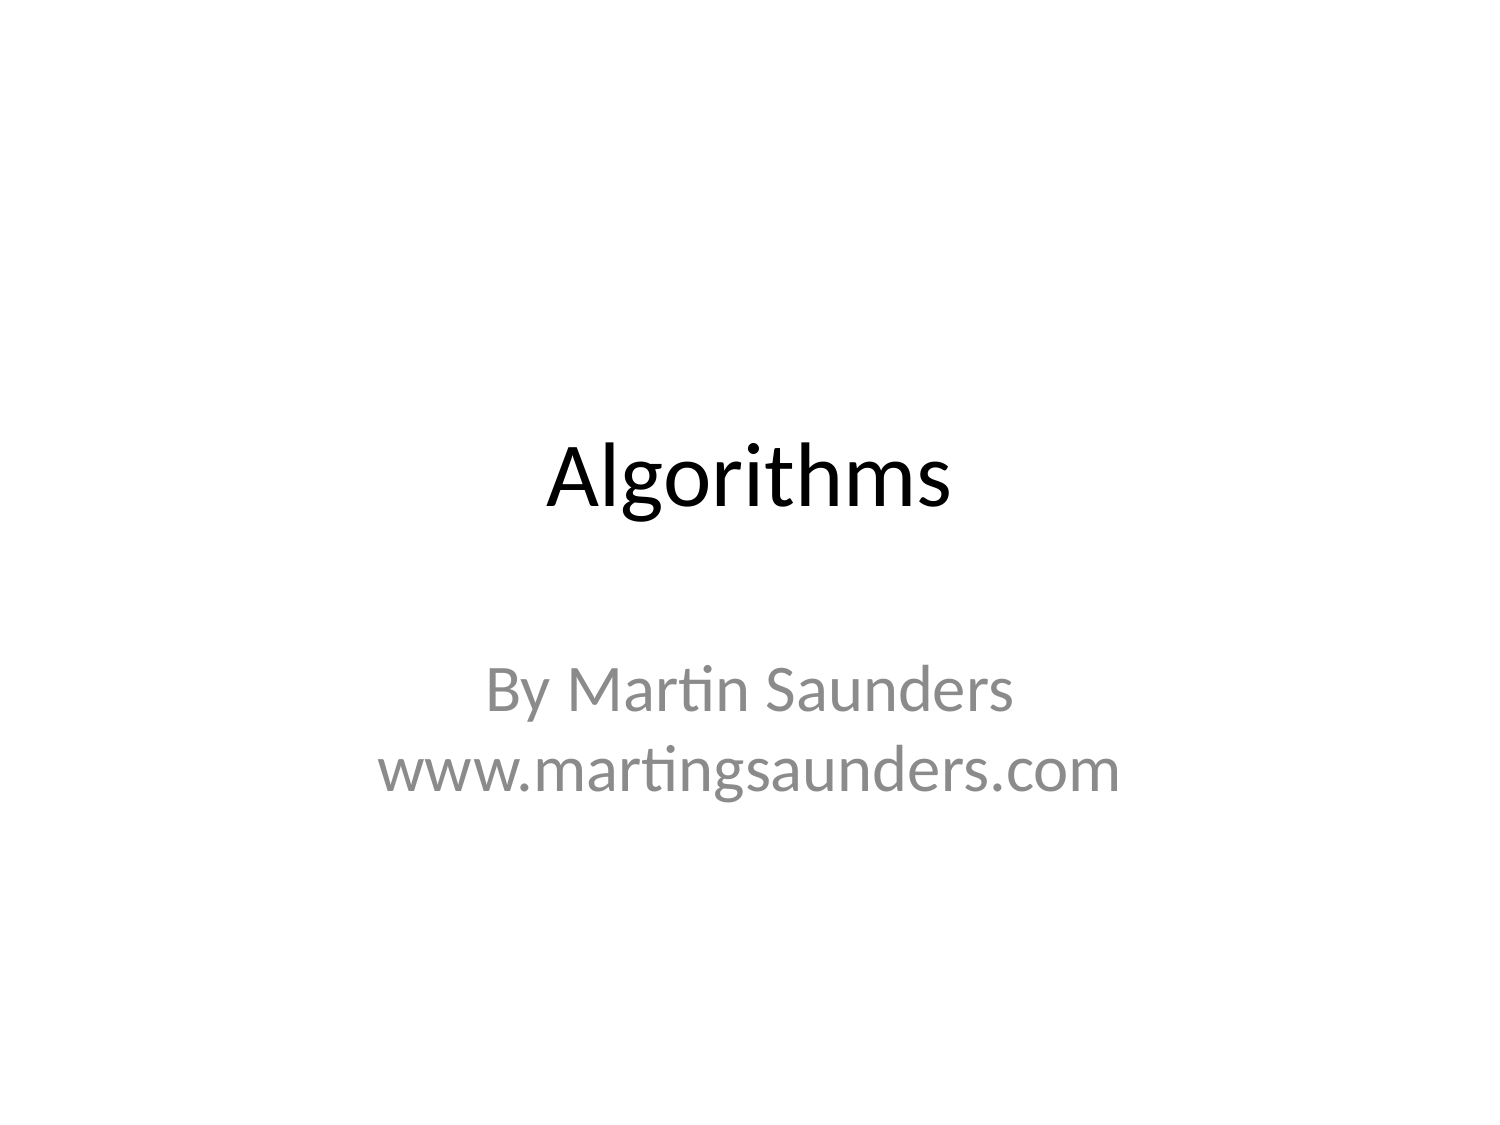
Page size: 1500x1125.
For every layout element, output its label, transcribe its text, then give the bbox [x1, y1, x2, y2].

title Algorithms [112, 349, 1388, 591]
subtitle By Martin Saunders www.martingsaunders.com [225, 637, 1275, 925]
